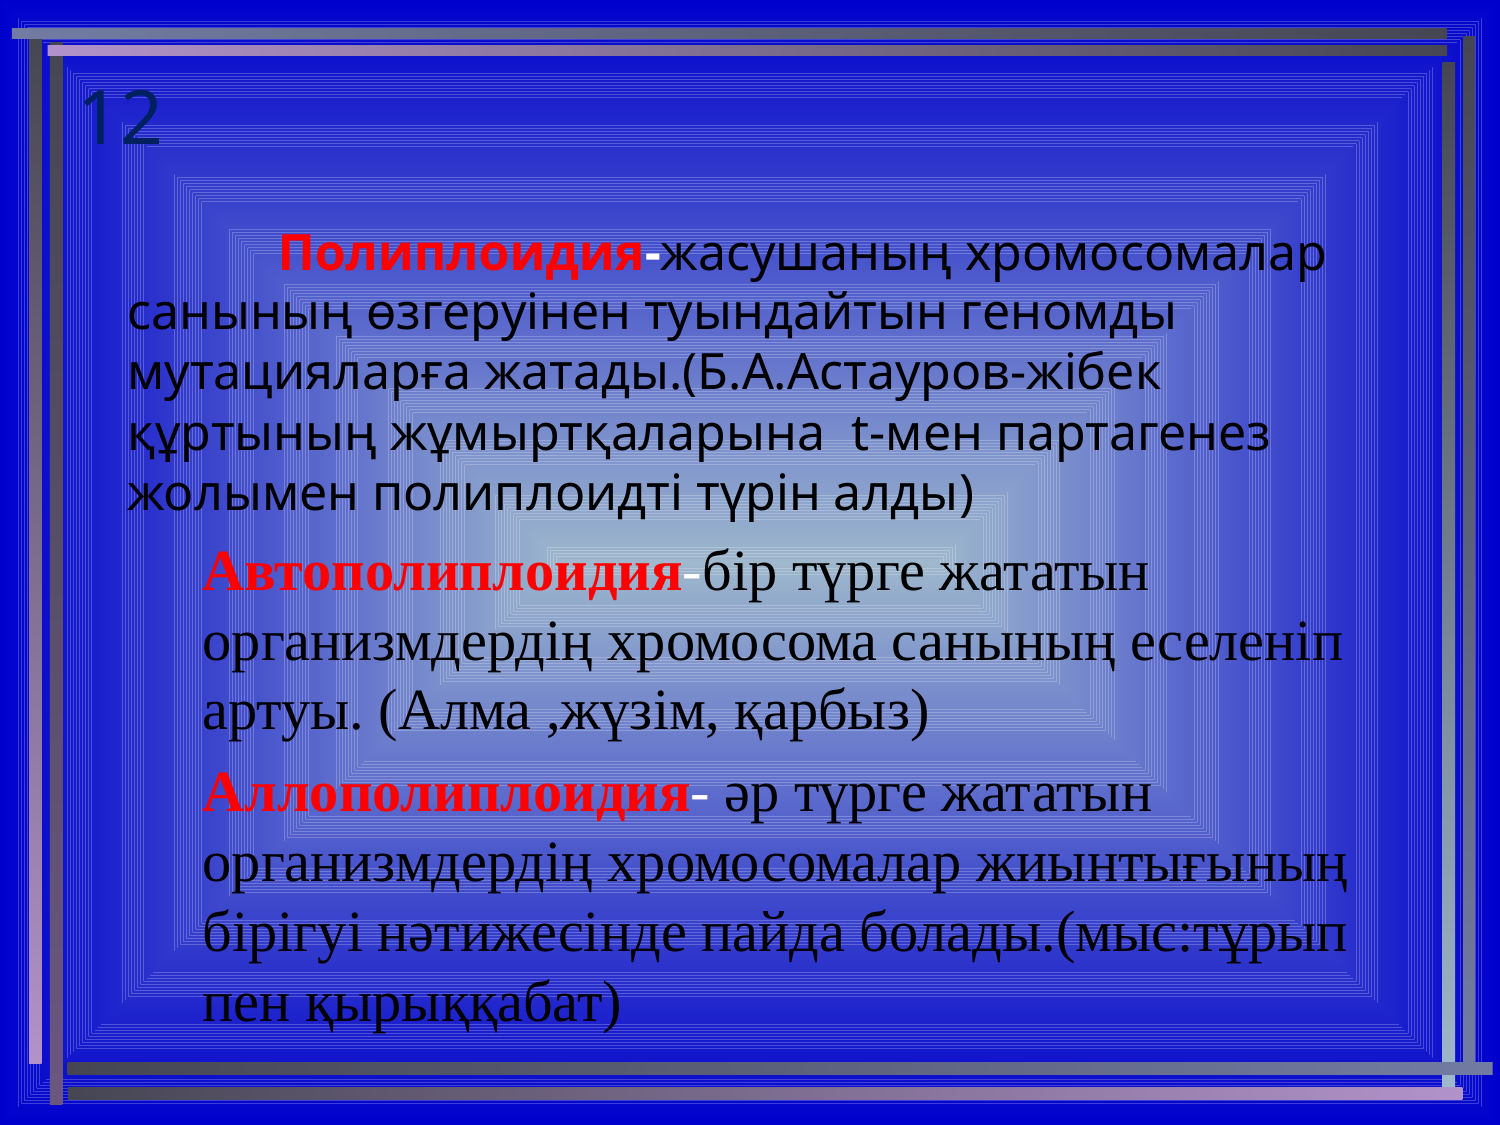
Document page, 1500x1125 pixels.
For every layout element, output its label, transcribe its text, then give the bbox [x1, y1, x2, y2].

title 12 [62, 62, 1375, 200]
list Полиплоидия-жасушаның хромосомалар санының өзгеруінен туындайтын геномды мутацияларға жатады.(Б.А.Астауров-жібек құртының жұмыртқаларына t-мен партагенез жолымен полиплоидті түрін алды) Автополиплоидия-бір түрге жататын организмдердің хромосома санының еселеніп артуы. (Алма ,жүзім, қарбыз) Аллополиплоидия- әр түрге жататын организмдердің хромосомалар жиынтығының бірігуі нәтижесінде пайда болады.(мыс:тұрып пен қырыққабат) [112, 212, 1388, 975]
